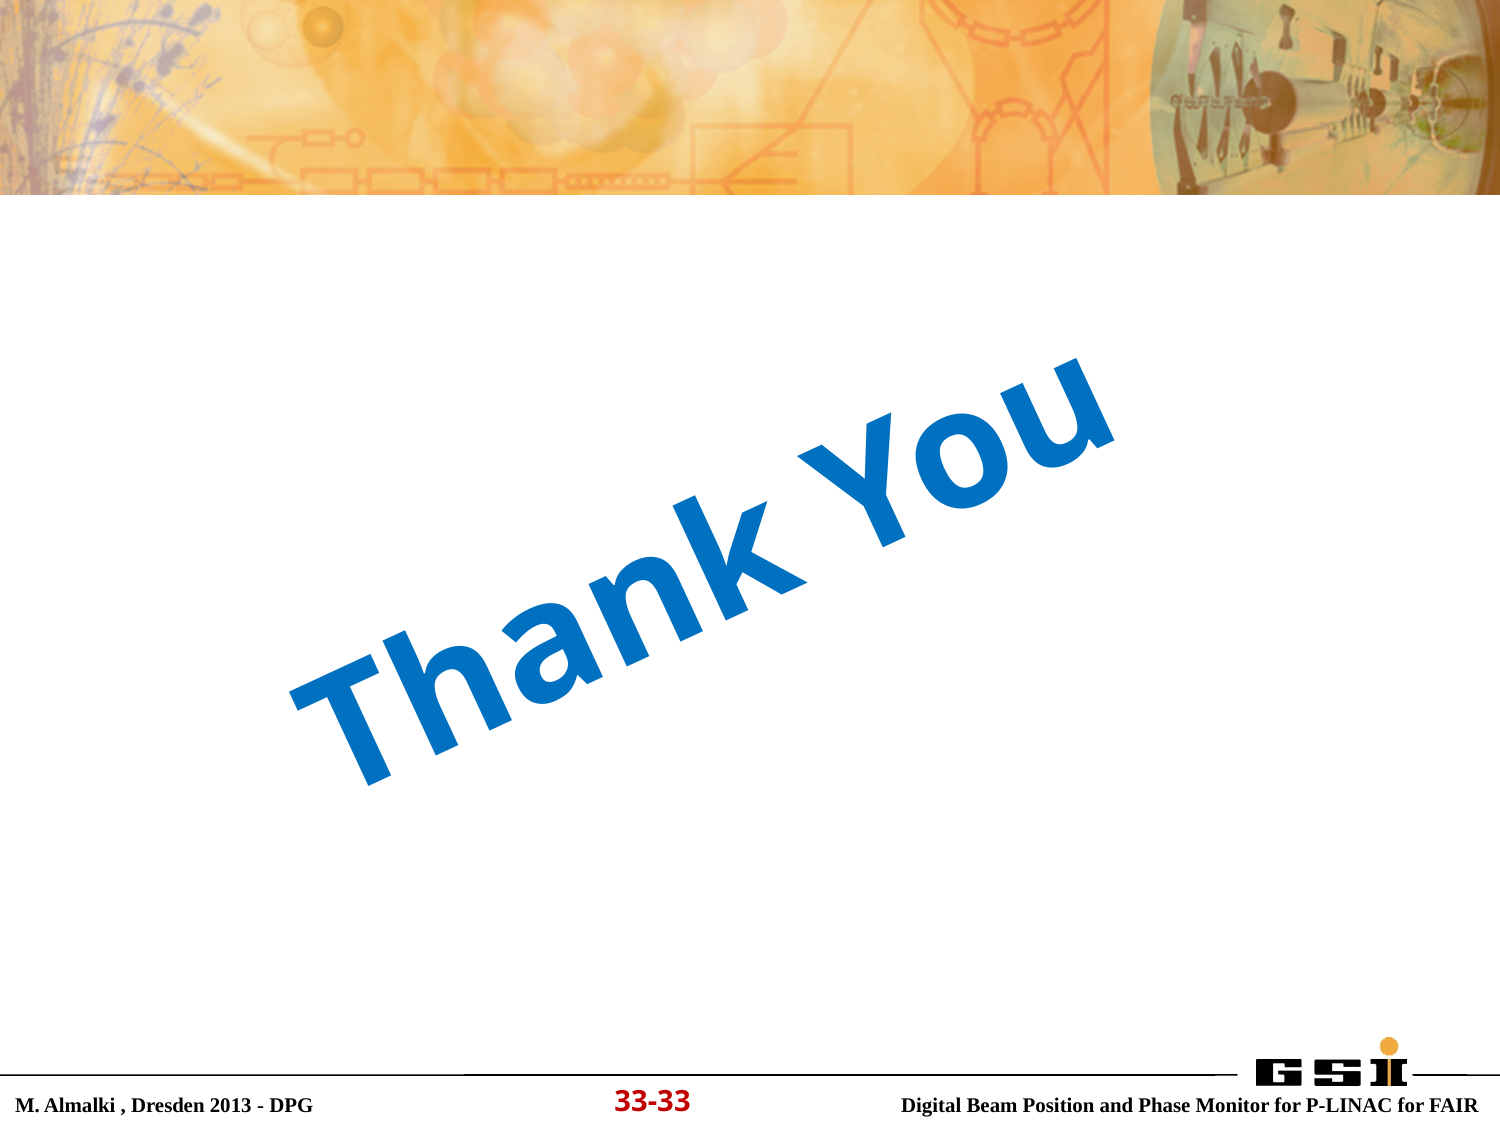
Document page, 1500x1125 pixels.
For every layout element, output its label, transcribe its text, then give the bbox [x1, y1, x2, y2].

text_box M. Almalki , Dresden 2013 - DPG Digital Beam Position and Phase Monitor for P-LINAC for FAIR [0, 1092, 599, 1125]
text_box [0, 0, 1500, 1086]
text_box 33-33 [599, 1093, 706, 1125]
text_box M. Almalki , Dresden 2013 - DPG Digital Beam Position and Phase Monitor for P-LINAC for FAIR [706, 1093, 1494, 1125]
